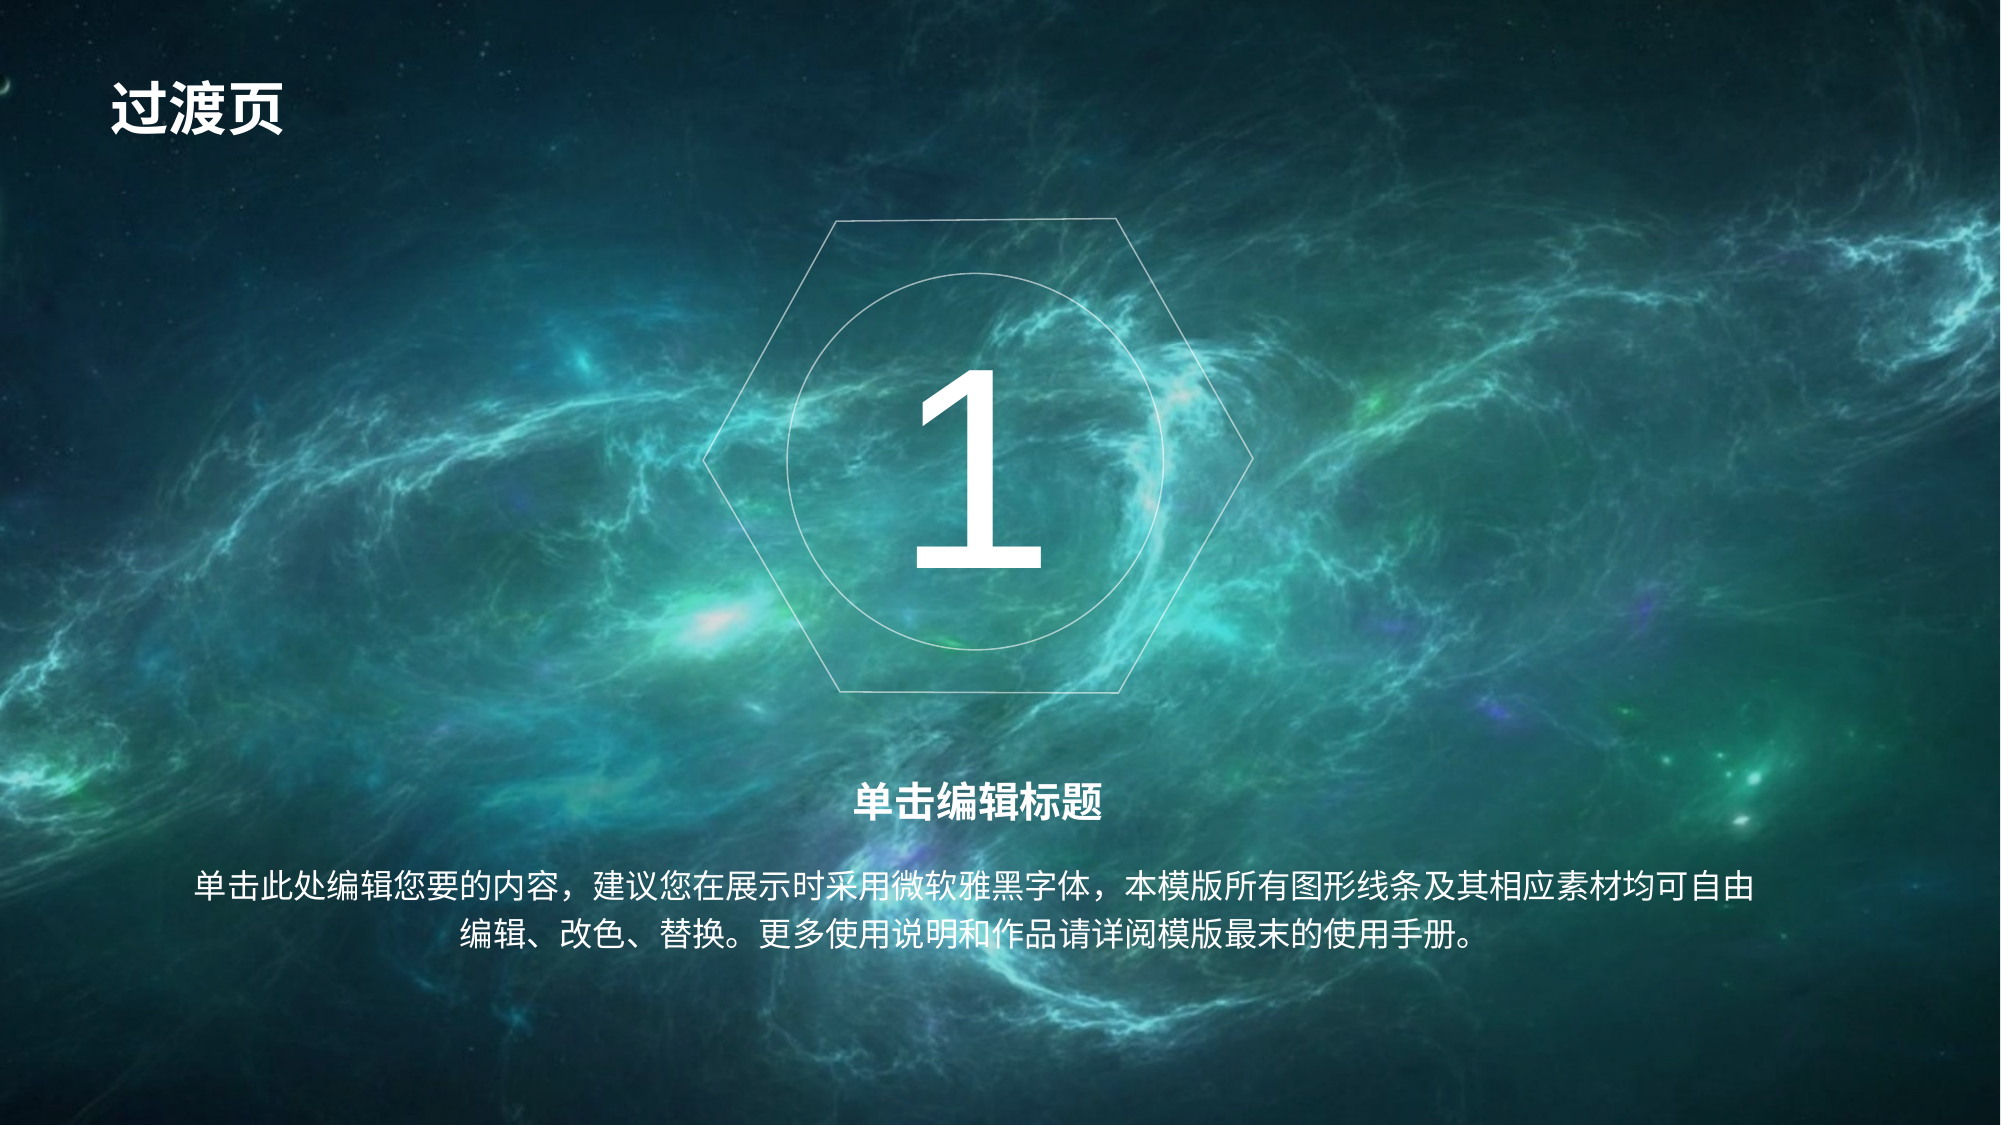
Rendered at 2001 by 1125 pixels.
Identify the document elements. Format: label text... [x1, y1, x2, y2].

text_box 过渡页 [95, 64, 942, 150]
text_box 单击编辑标题 [752, 775, 1204, 826]
text_box [0, 0, 2000, 1125]
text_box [703, 218, 1254, 693]
text_box 单击此处编辑您要的内容，建议您在展示时采用微软雅黑字体，本模版所有图形线条及其相应素材均可自由编辑、改色、替换。更多使用说明和作品请详阅模版最末的使用手册。 [193, 856, 1757, 953]
